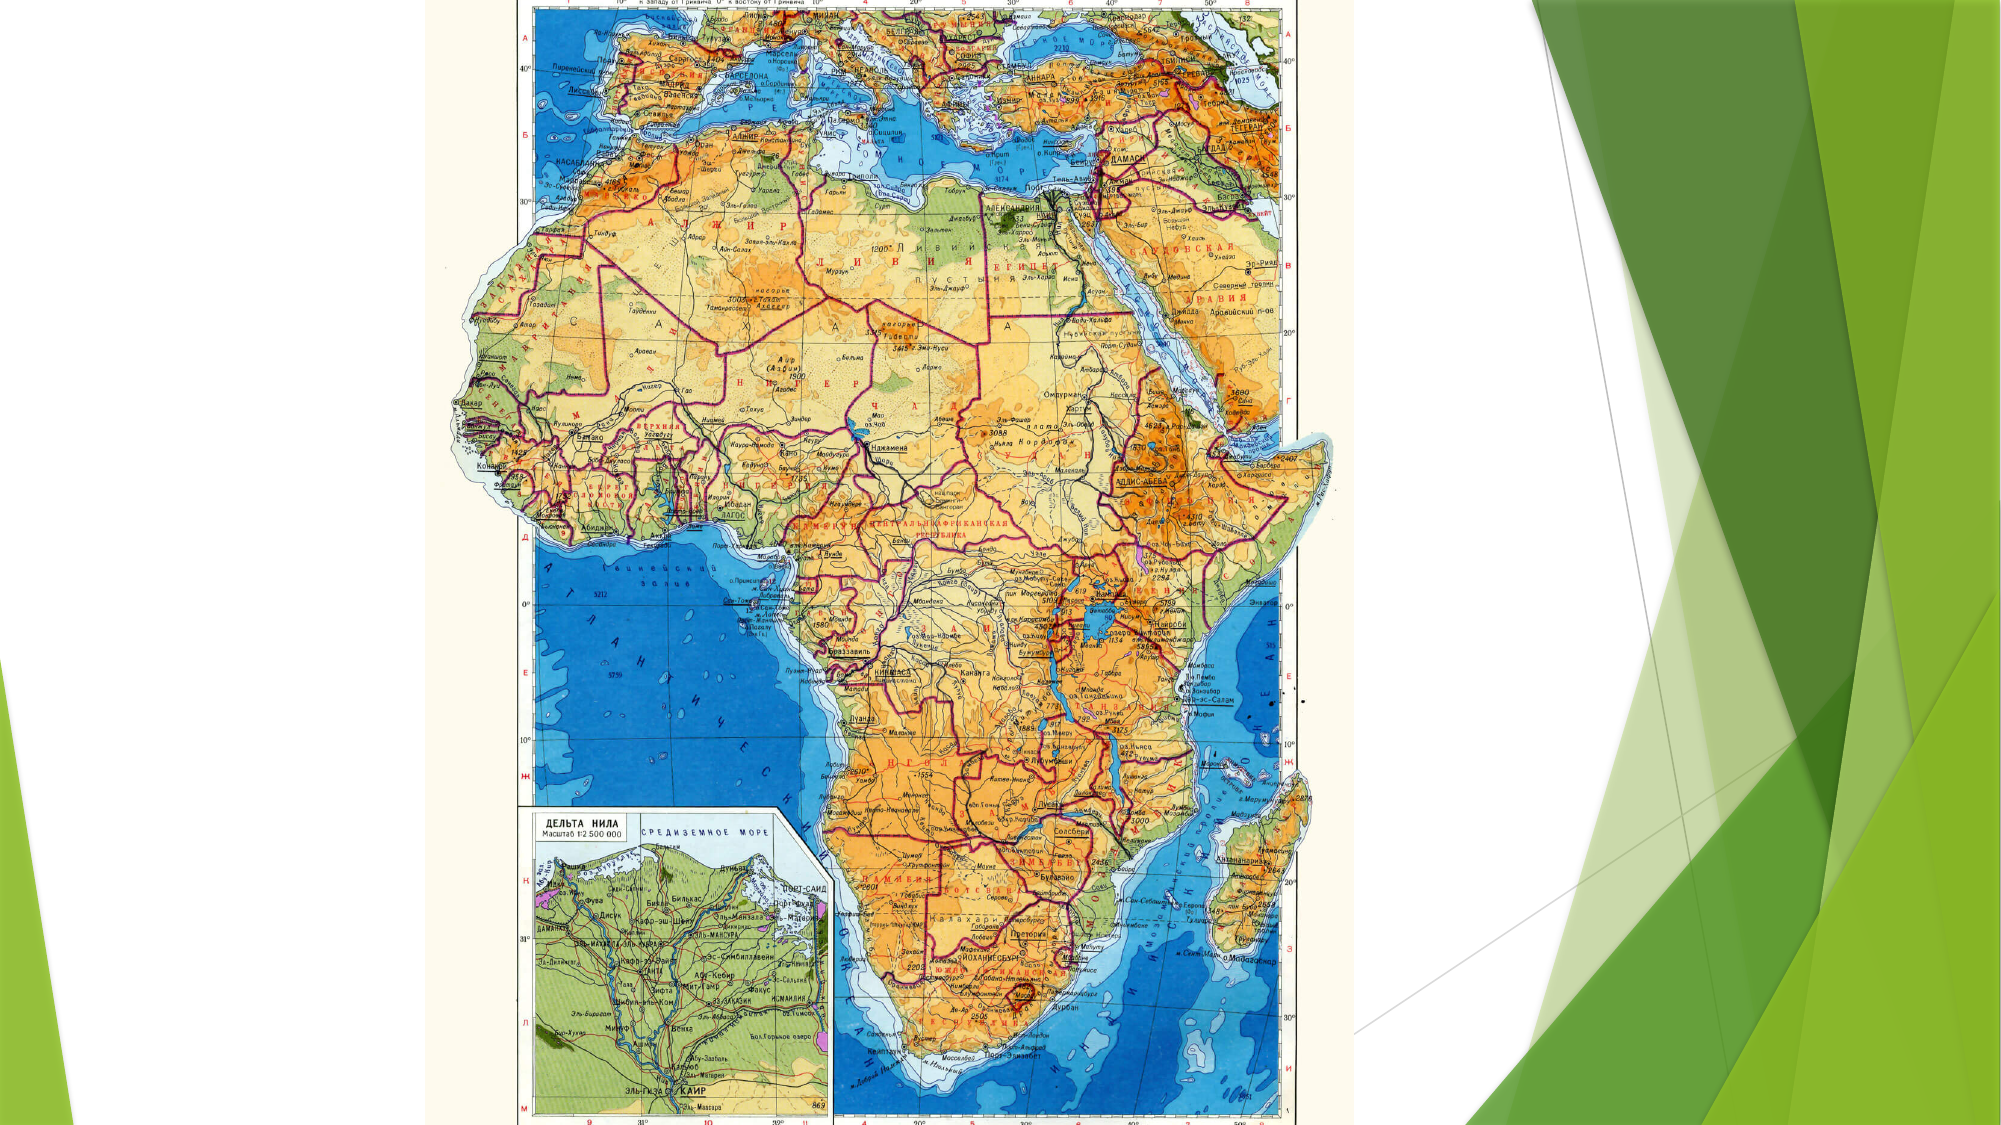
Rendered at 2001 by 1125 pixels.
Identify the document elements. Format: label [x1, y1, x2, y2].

list [424, 0, 1355, 1125]
